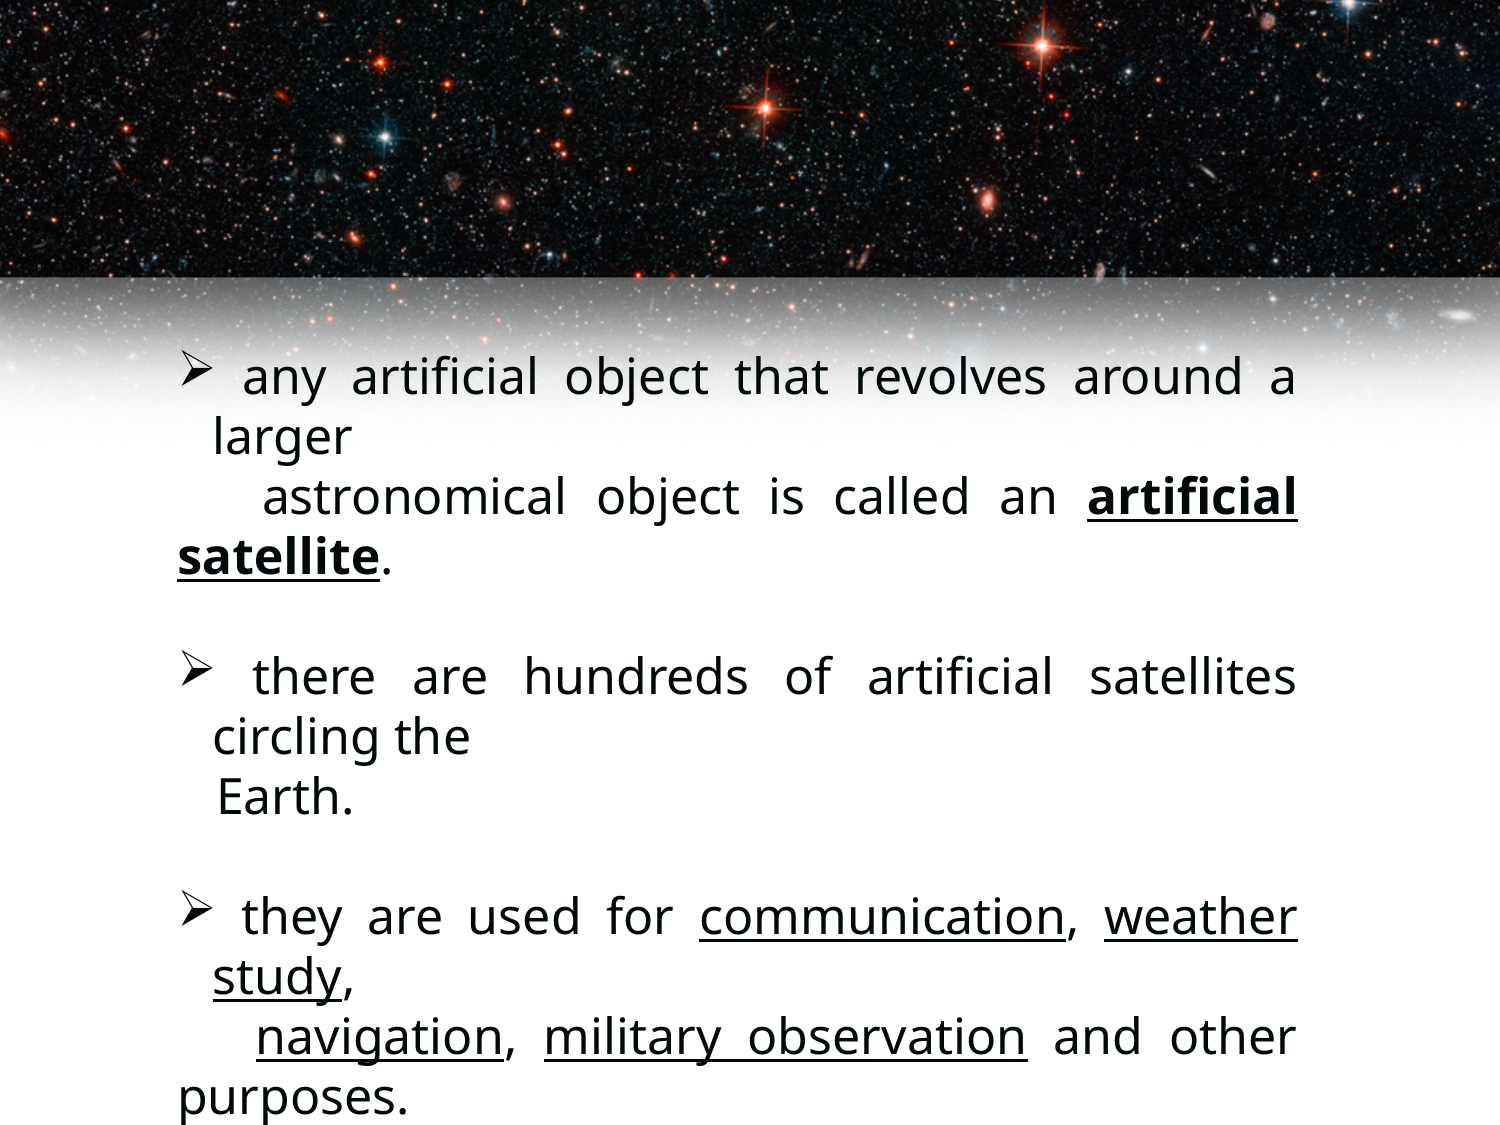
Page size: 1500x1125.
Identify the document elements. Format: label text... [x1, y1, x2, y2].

picture [0, 0, 1500, 1125]
text_box any artificial object that revolves around a larger astronomical object is called an artificial satellite. there are hundreds of artificial satellites circling the Earth. they are used for communication, weather study, navigation, military observation and other purposes. scientific research satellites have been launched into orbit around the moon, Venus, Mars and the Sun. [162, 337, 1313, 1125]
